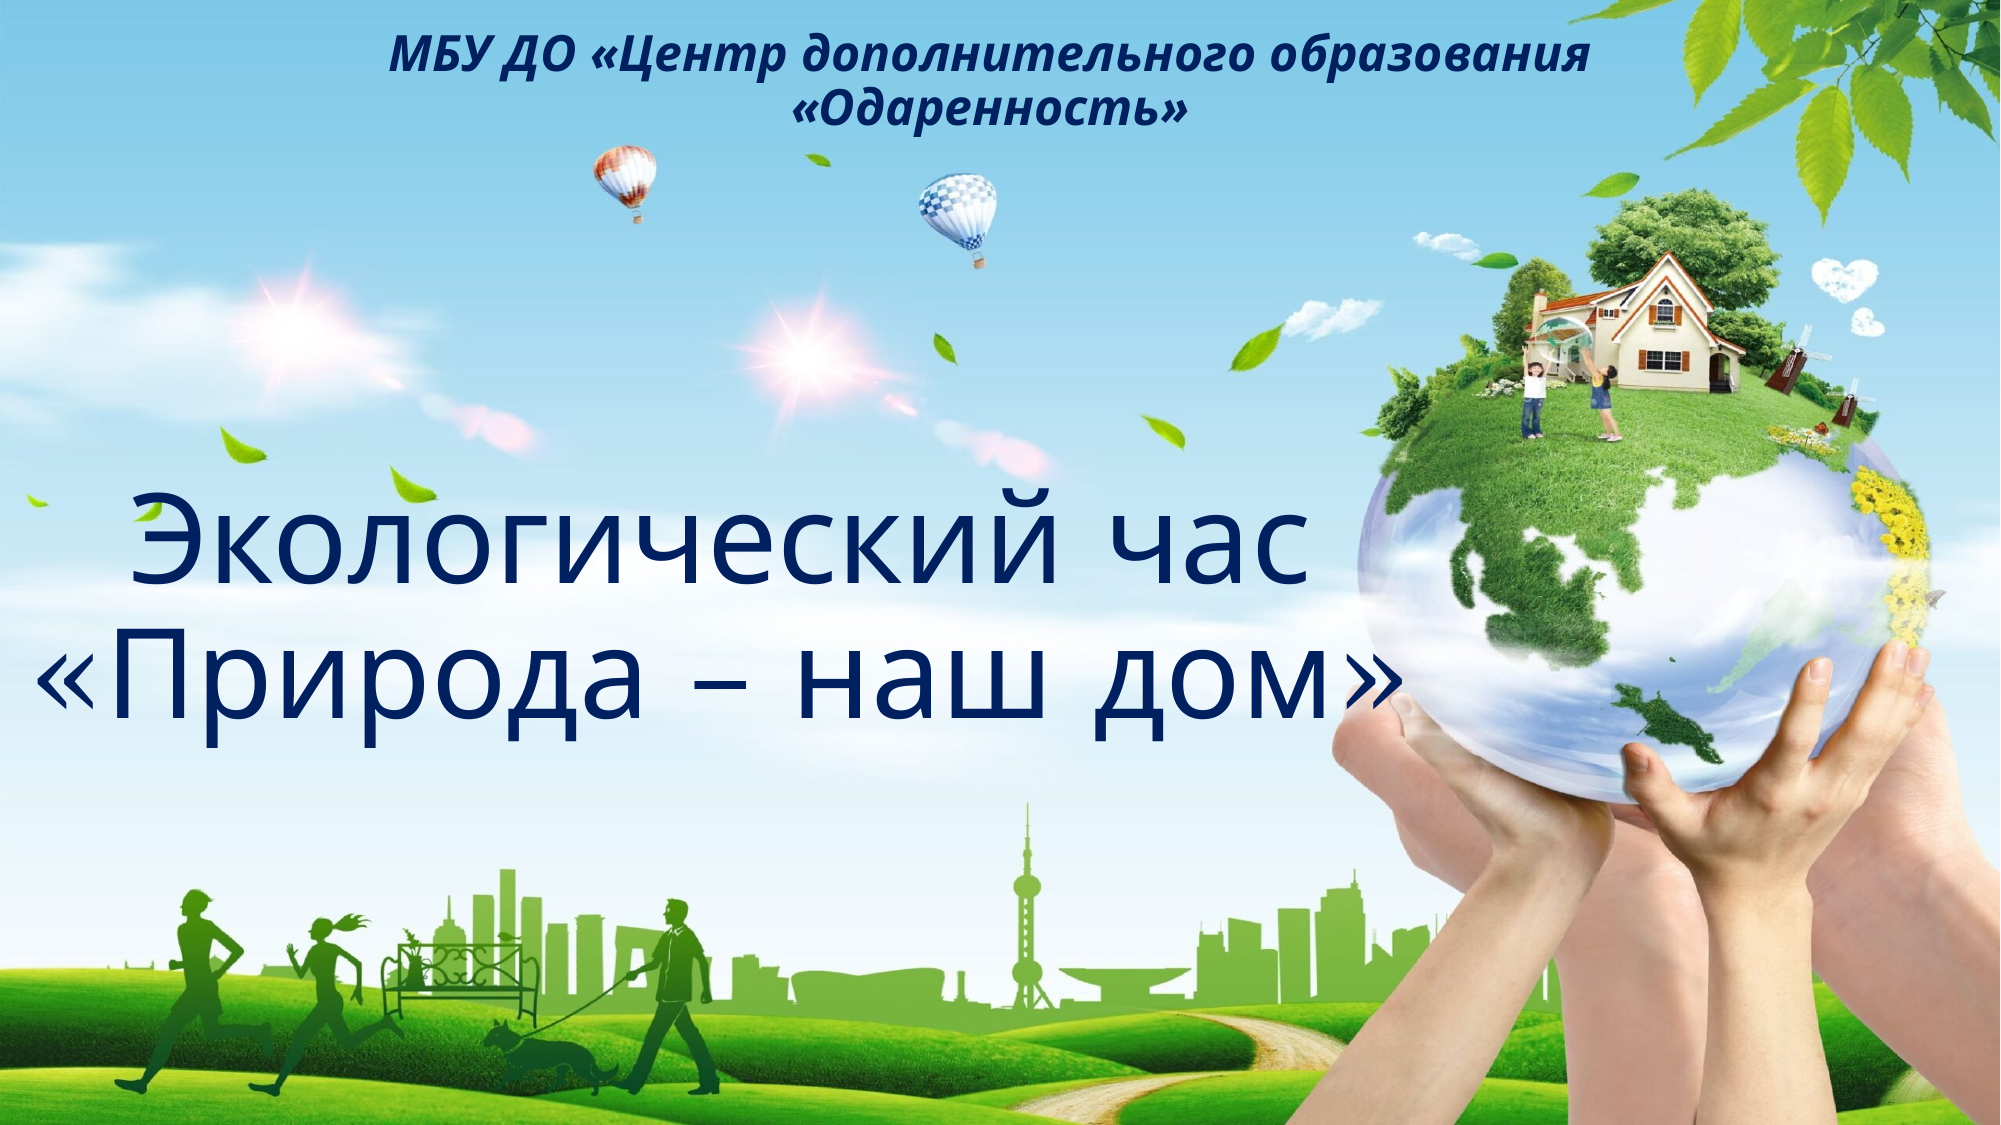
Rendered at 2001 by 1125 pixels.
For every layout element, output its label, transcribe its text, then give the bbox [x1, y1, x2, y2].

picture [0, 0, 2001, 1125]
title Экологический час «Природа – наш дом» [0, 361, 1471, 753]
subtitle МБУ ДО «Центр дополнительного образования «Одаренность» [240, 20, 1741, 292]
